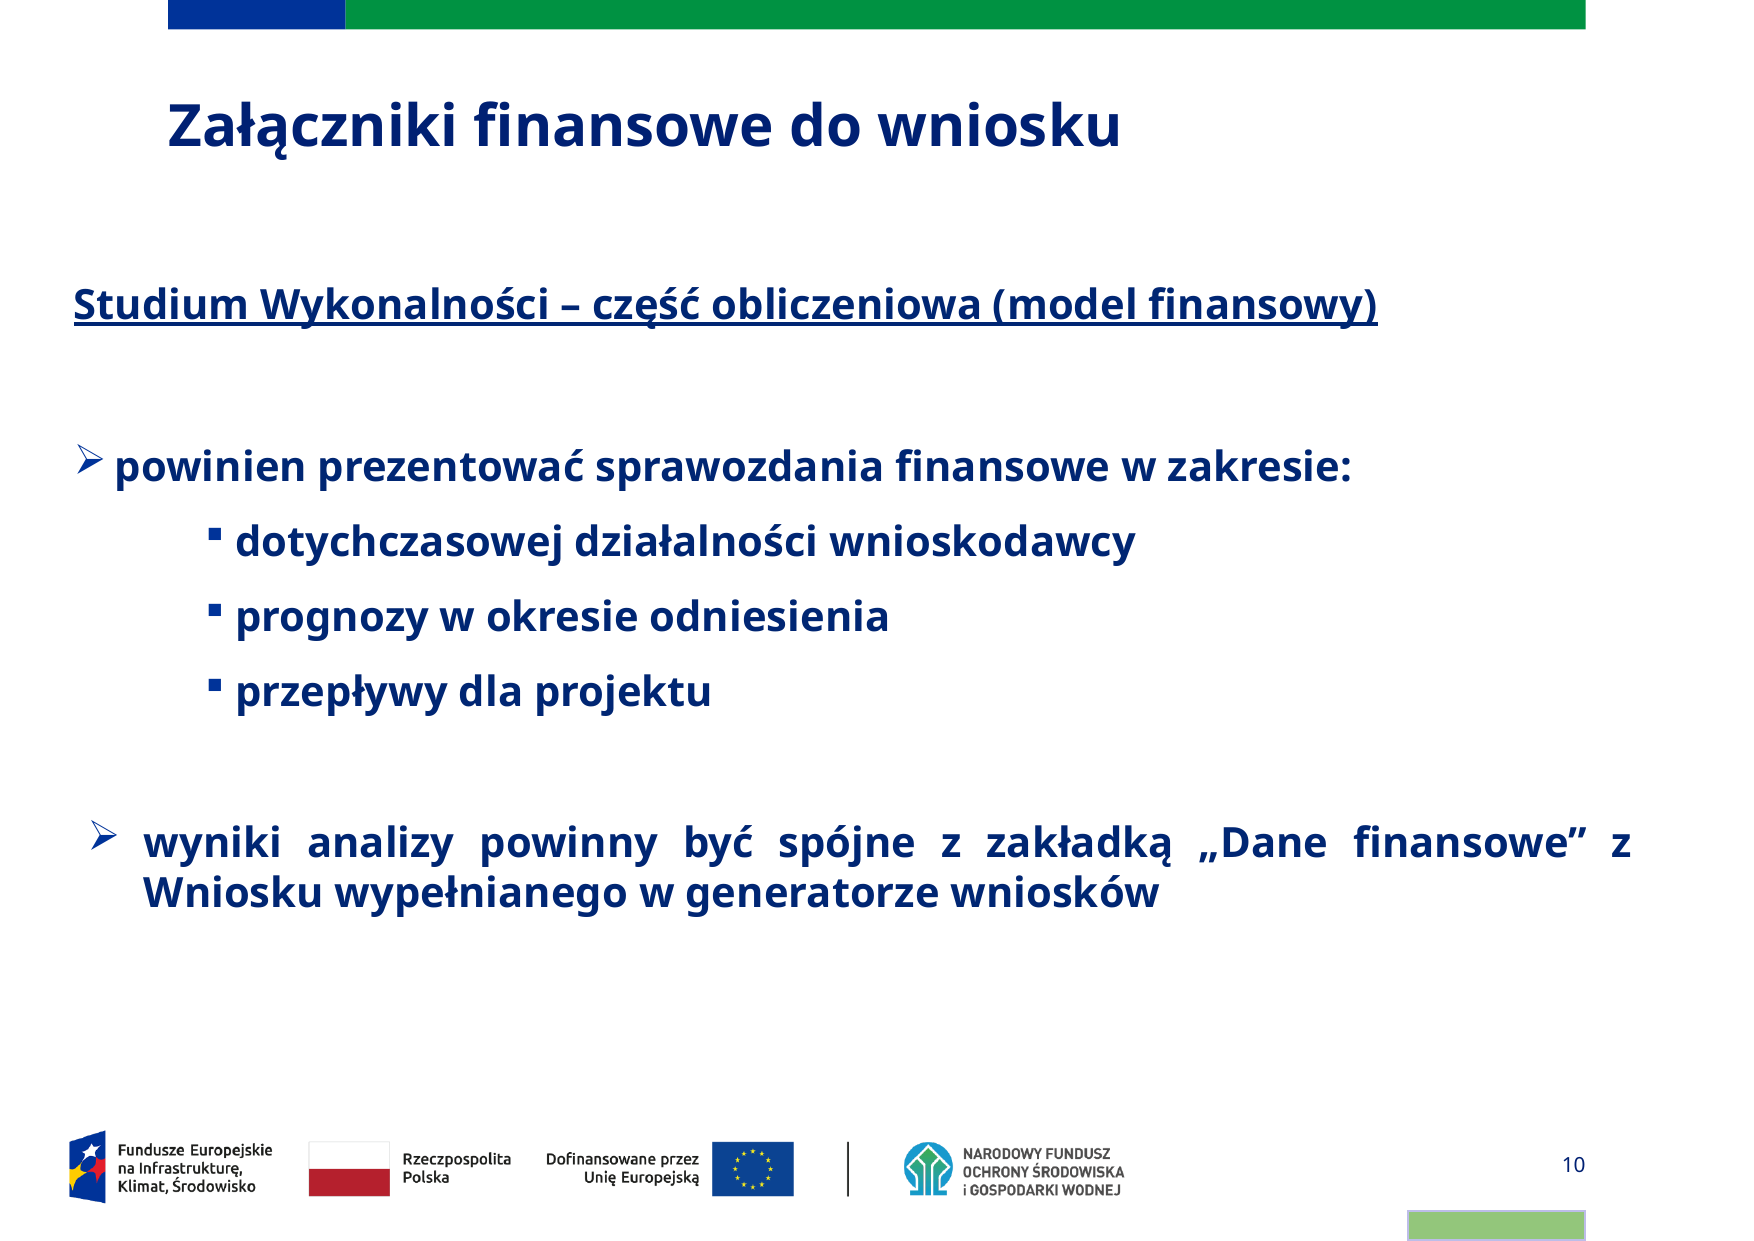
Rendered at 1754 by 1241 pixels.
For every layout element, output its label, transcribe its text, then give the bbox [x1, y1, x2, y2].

picture [49, 1112, 1143, 1221]
title Załączniki finansowe do wniosku [168, 82, 1586, 172]
list Studium Wykonalności – część obliczeniowa (model finansowy) powinien prezentować sprawozdania finansowe w zakresie: dotychczasowej działalności wnioskodawcy prognozy w okresie odniesienia przepływy dla projektu wyniki analizy powinny być spójne z zakładką „Dane finansowe” z Wniosku wypełnianego w generatorze wniosków [73, 277, 1633, 1081]
slide_number 10 [1408, 1151, 1586, 1181]
